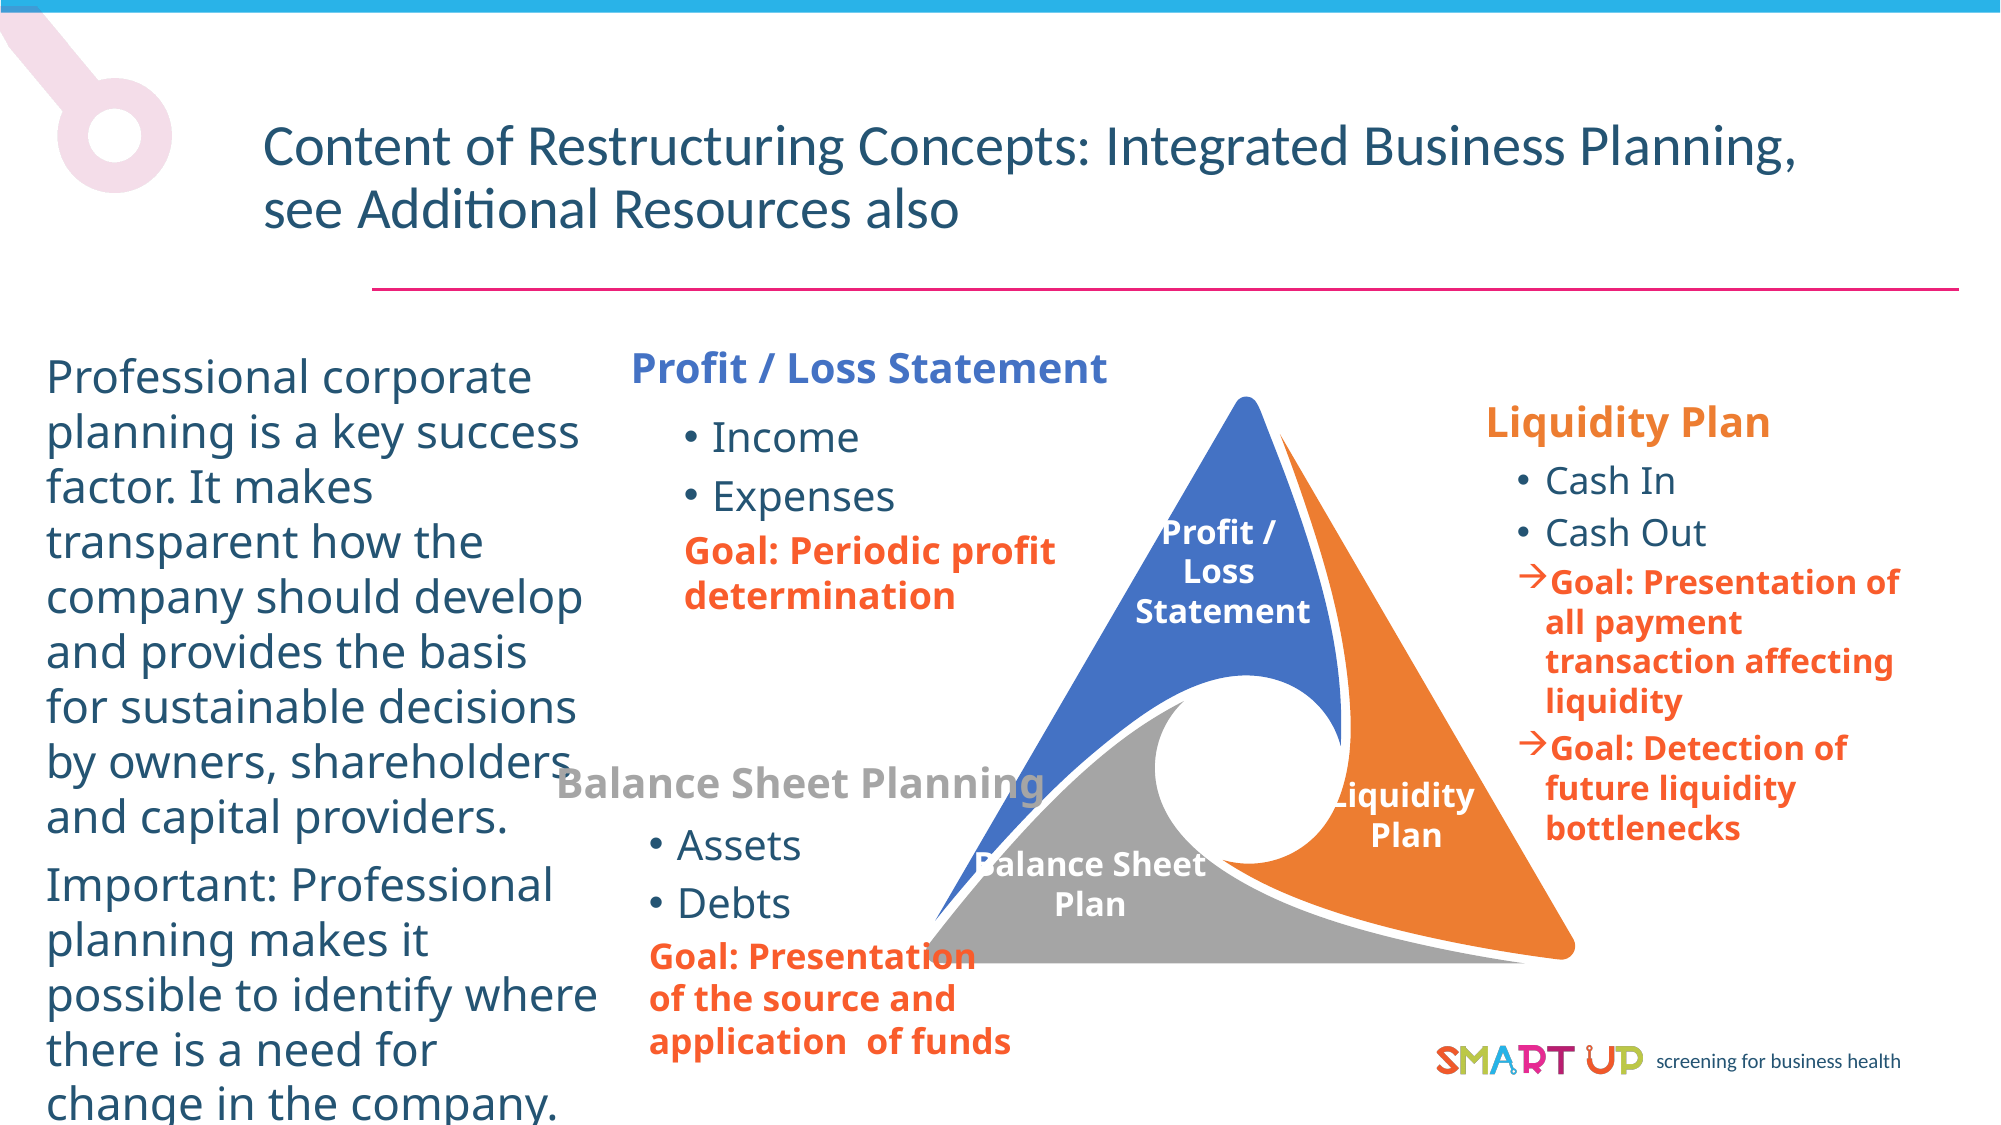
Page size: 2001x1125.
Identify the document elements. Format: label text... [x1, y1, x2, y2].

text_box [925, 396, 1576, 964]
text_box Liquidity Plan [1470, 388, 1787, 454]
list Content of Restructuring Concepts: Integrated Business Planning, see Additional Resources also [248, 108, 1881, 223]
text_box Assets Debts Goal: Presentation of the source and application of funds [643, 815, 1093, 1111]
text_box Profit / Loss Statement [615, 334, 1123, 400]
text_box Income Expenses Goal: Periodic profit determination [678, 408, 925, 620]
picture [0, 6, 224, 218]
text_box Balance Sheet Planning [540, 748, 925, 814]
picture [1436, 1045, 1643, 1078]
text_box Professional corporate planning is a key success factor. It makes transparent how the company should develop and provides the basis for sustainable decisions by owners, shareholders and capital providers. Important: Professional planning makes it possible to identify where there is a need for change in the company. [32, 341, 613, 1125]
text_box Cash In Cash Out Goal: Presentation of all payment transaction affecting liquidity Goal: Detection of future liquidity bottlenecks [1576, 453, 1930, 850]
